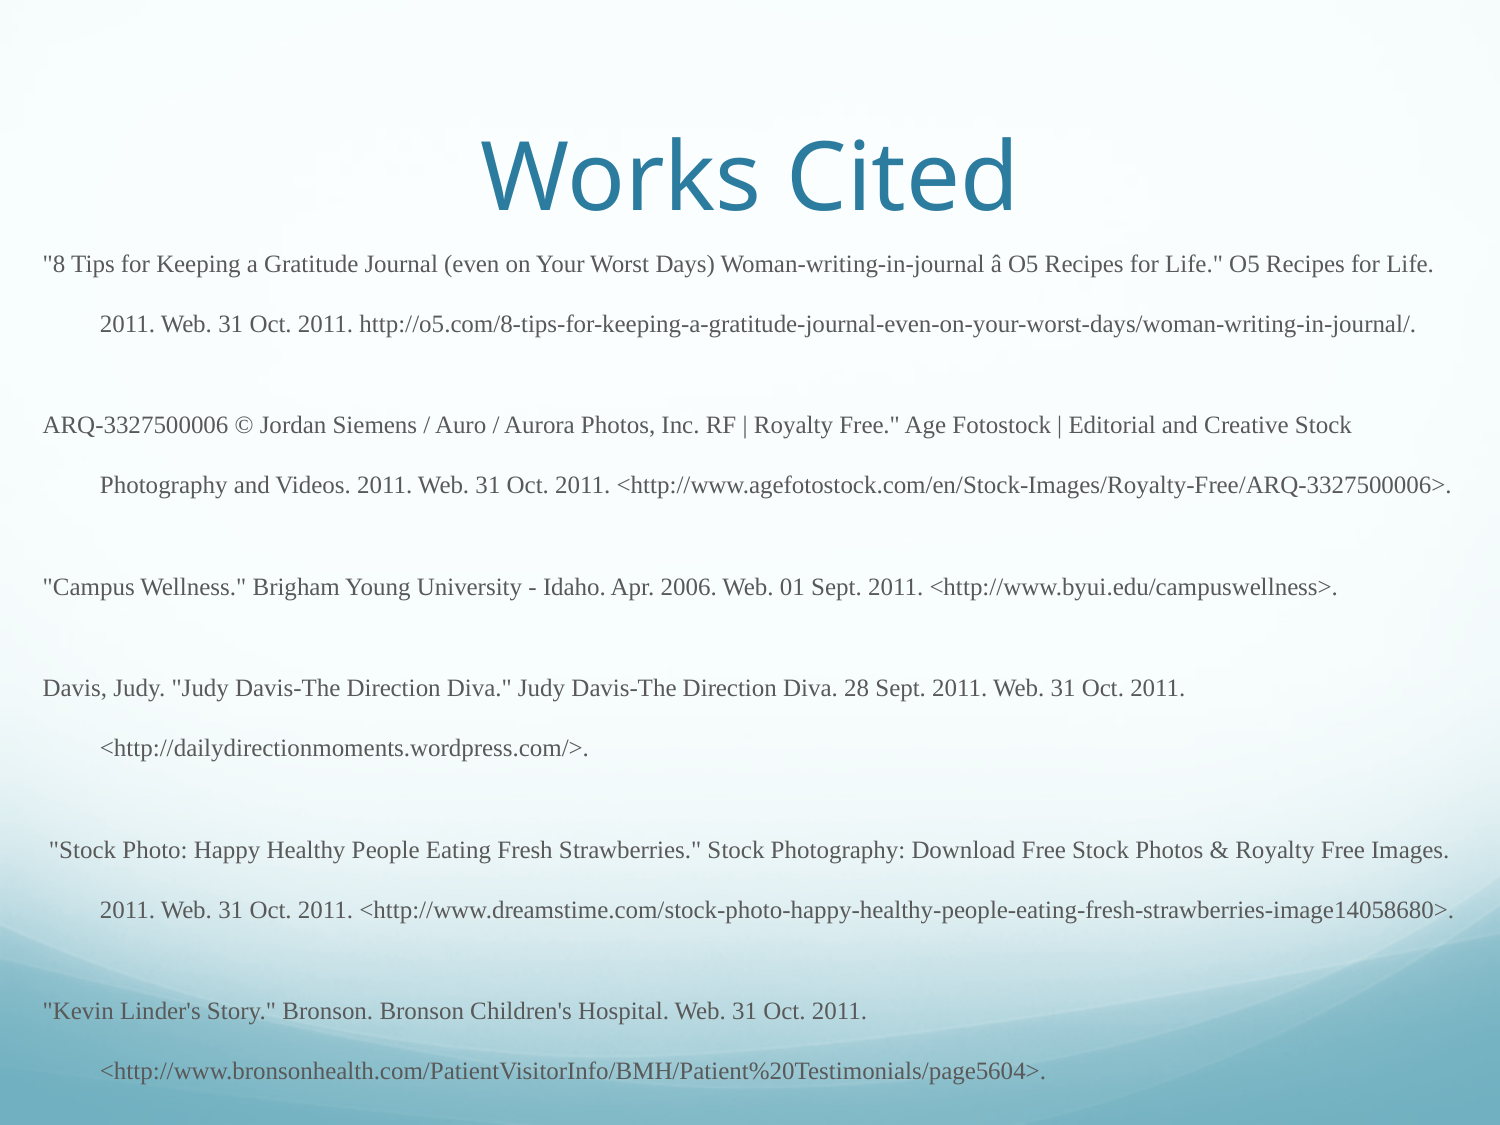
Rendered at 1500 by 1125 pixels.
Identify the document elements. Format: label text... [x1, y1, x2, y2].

list "8 Tips for Keeping a Gratitude Journal (even on Your Worst Days) Woman-writing-in-journal â O5 Recipes for Life." O5 Recipes for Life. 2011. Web. 31 Oct. 2011. http://o5.com/8-tips-for-keeping-a-gratitude-journal-even-on-your-worst-days/woman-writing-in-journal/. ARQ-3327500006 © Jordan Siemens / Auro / Aurora Photos, Inc. RF | Royalty Free." Age Fotostock | Editorial and Creative Stock Photography and Videos. 2011. Web. 31 Oct. 2011. <http://www.agefotostock.com/en/Stock-Images/Royalty-Free/ARQ-3327500006>. "Campus Wellness." Brigham Young University - Idaho. Apr. 2006. Web. 01 Sept. 2011. <http://www.byui.edu/campuswellness>. Davis, Judy. "Judy Davis-The Direction Diva." Judy Davis-The Direction Diva. 28 Sept. 2011. Web. 31 Oct. 2011. <http://dailydirectionmoments.wordpress.com/>. "Stock Photo: Happy Healthy People Eating Fresh Strawberries." Stock Photography: Download Free Stock Photos & Royalty Free Images. 2011. Web. 31 Oct. 2011. <http://www.dreamstime.com/stock-photo-happy-healthy-people-eating-fresh-strawberries-image14058680>. "Kevin Linder's Story." Bronson. Bronson Children's Hospital. Web. 31 Oct. 2011. <http://www.bronsonhealth.com/PatientVisitorInfo/BMH/Patient%20Testimonials/page5604>. [27, 209, 1479, 1125]
title Works Cited [90, 17, 1410, 209]
